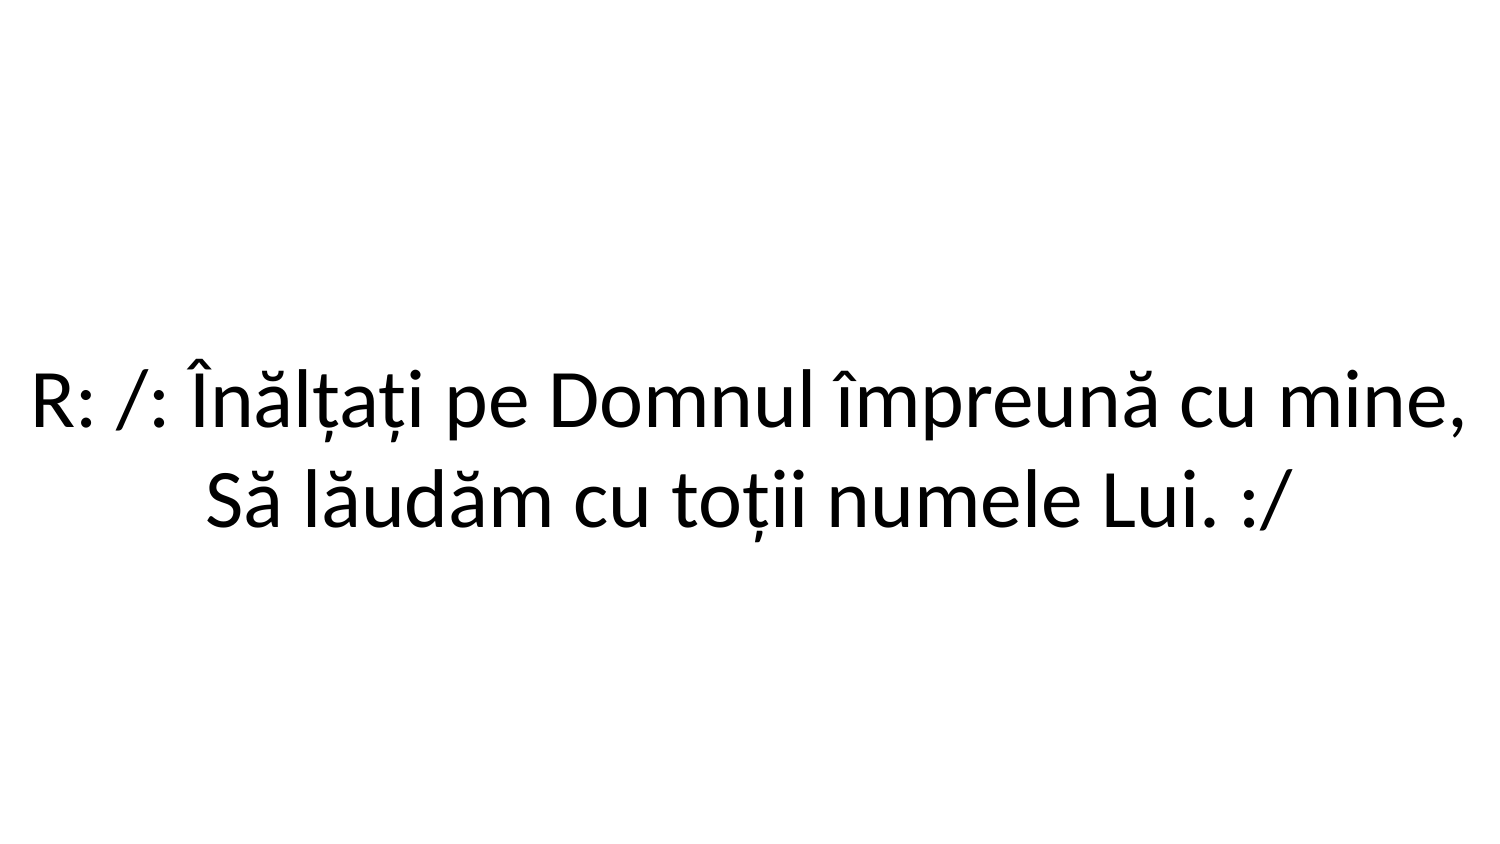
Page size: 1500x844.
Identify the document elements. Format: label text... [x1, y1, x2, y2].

text_box R: /: Înălțați pe Domnul împreună cu mine, Să lăudăm cu toții numele Lui. :/ [15, 292, 1485, 552]
